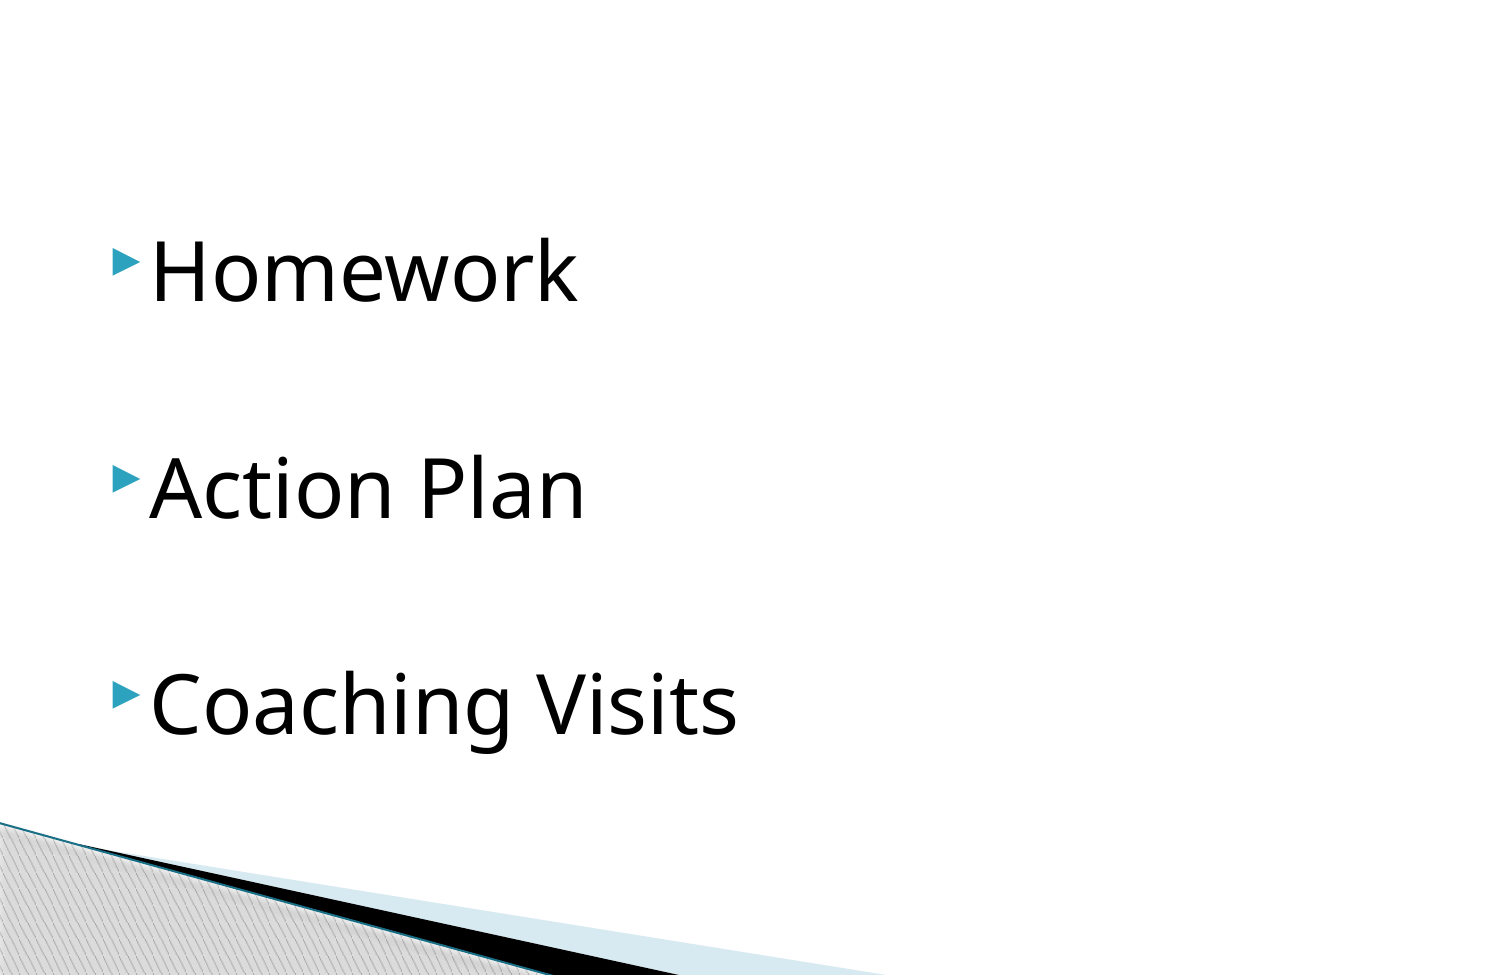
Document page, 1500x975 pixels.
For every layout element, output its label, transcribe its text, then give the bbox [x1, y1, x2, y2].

list Homework Action Plan Coaching Visits [74, 210, 1426, 855]
